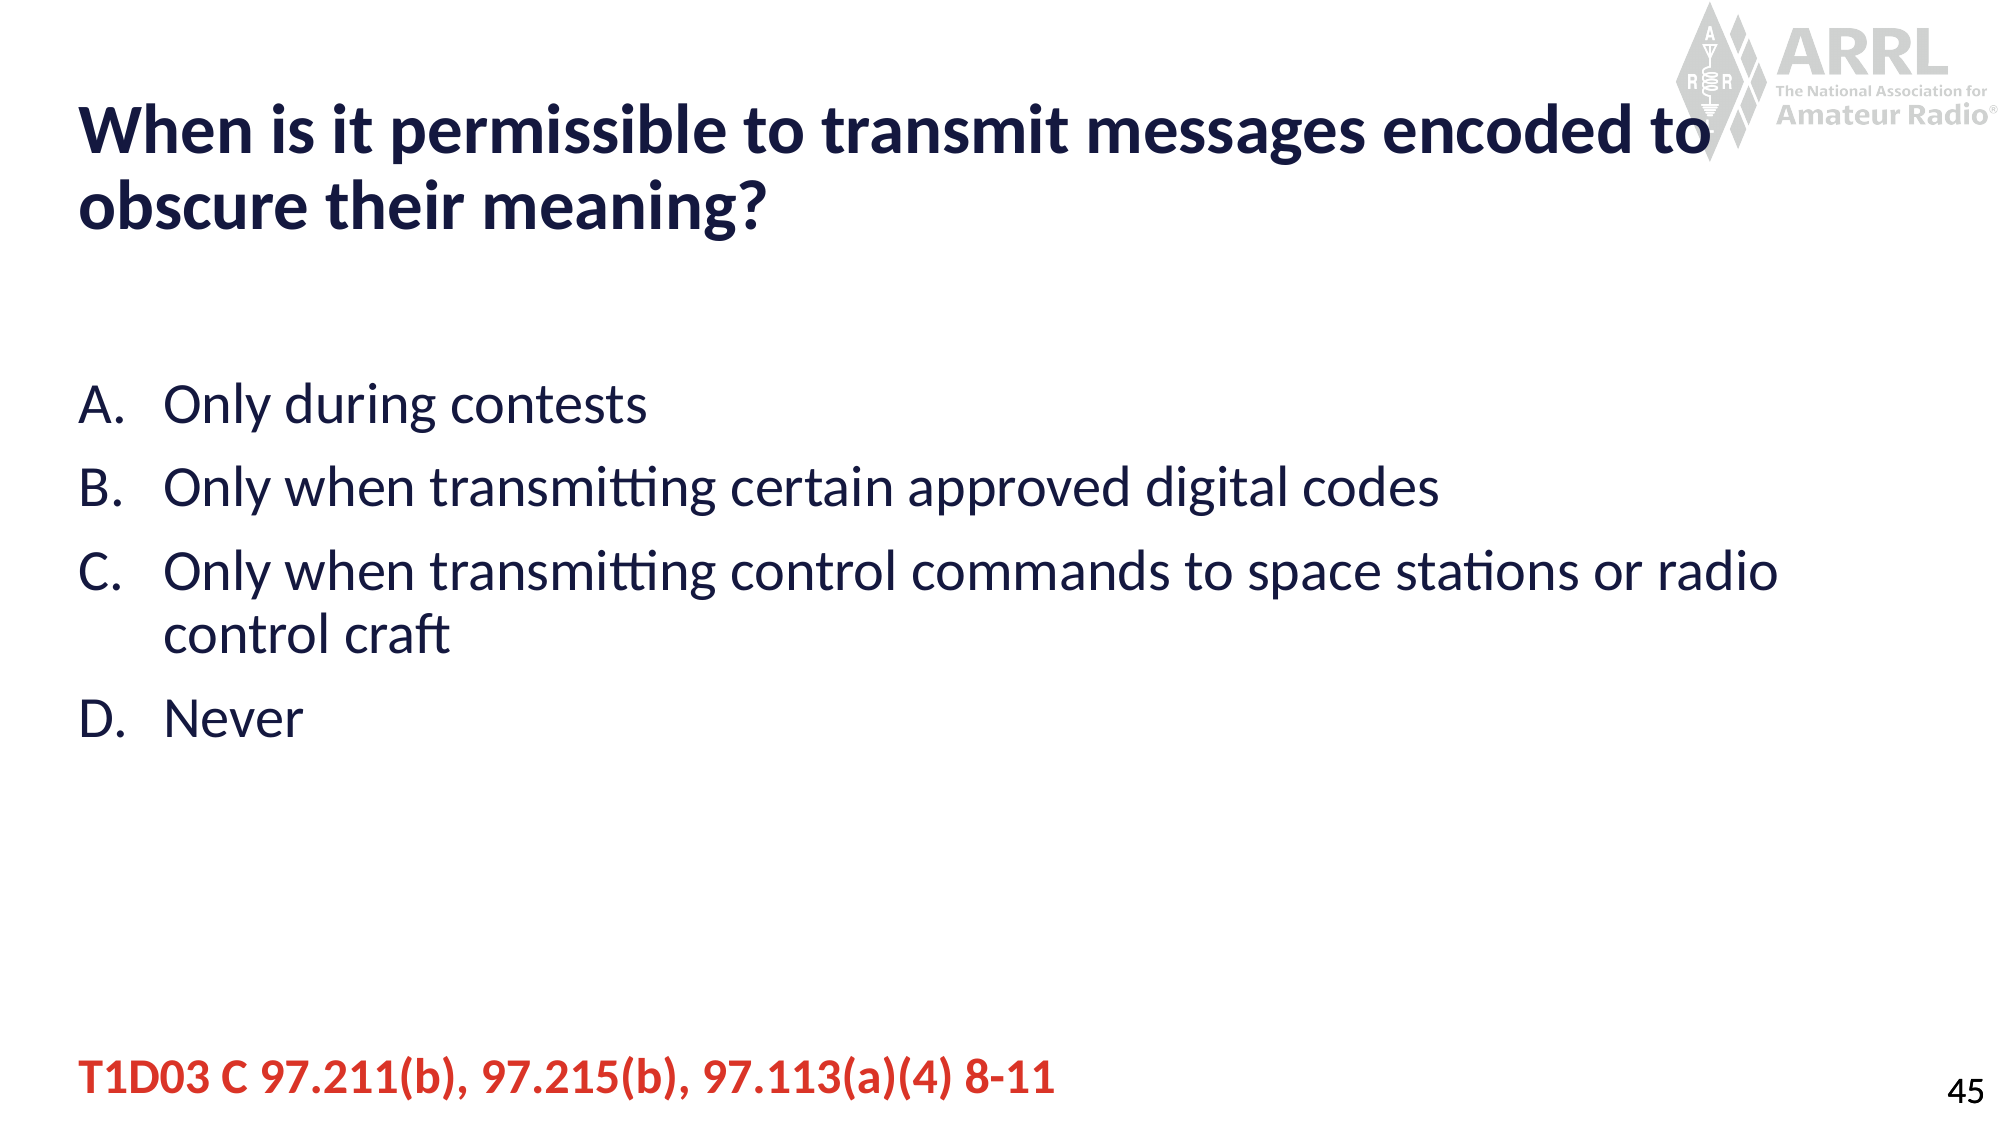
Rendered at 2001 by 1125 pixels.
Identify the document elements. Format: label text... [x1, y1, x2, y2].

title When is it permissible to transmit messages encoded to obscure their meaning? [63, 59, 1863, 278]
text_box T1D03 C 97.211(b), 97.215(b), 97.113(a)(4) 8-11 [63, 1036, 1211, 1112]
list Only during contests Only when transmitting certain approved digital codes Only when transmitting control commands to space stations or radio control craft Never [63, 365, 1863, 989]
picture [1674, 0, 2000, 164]
